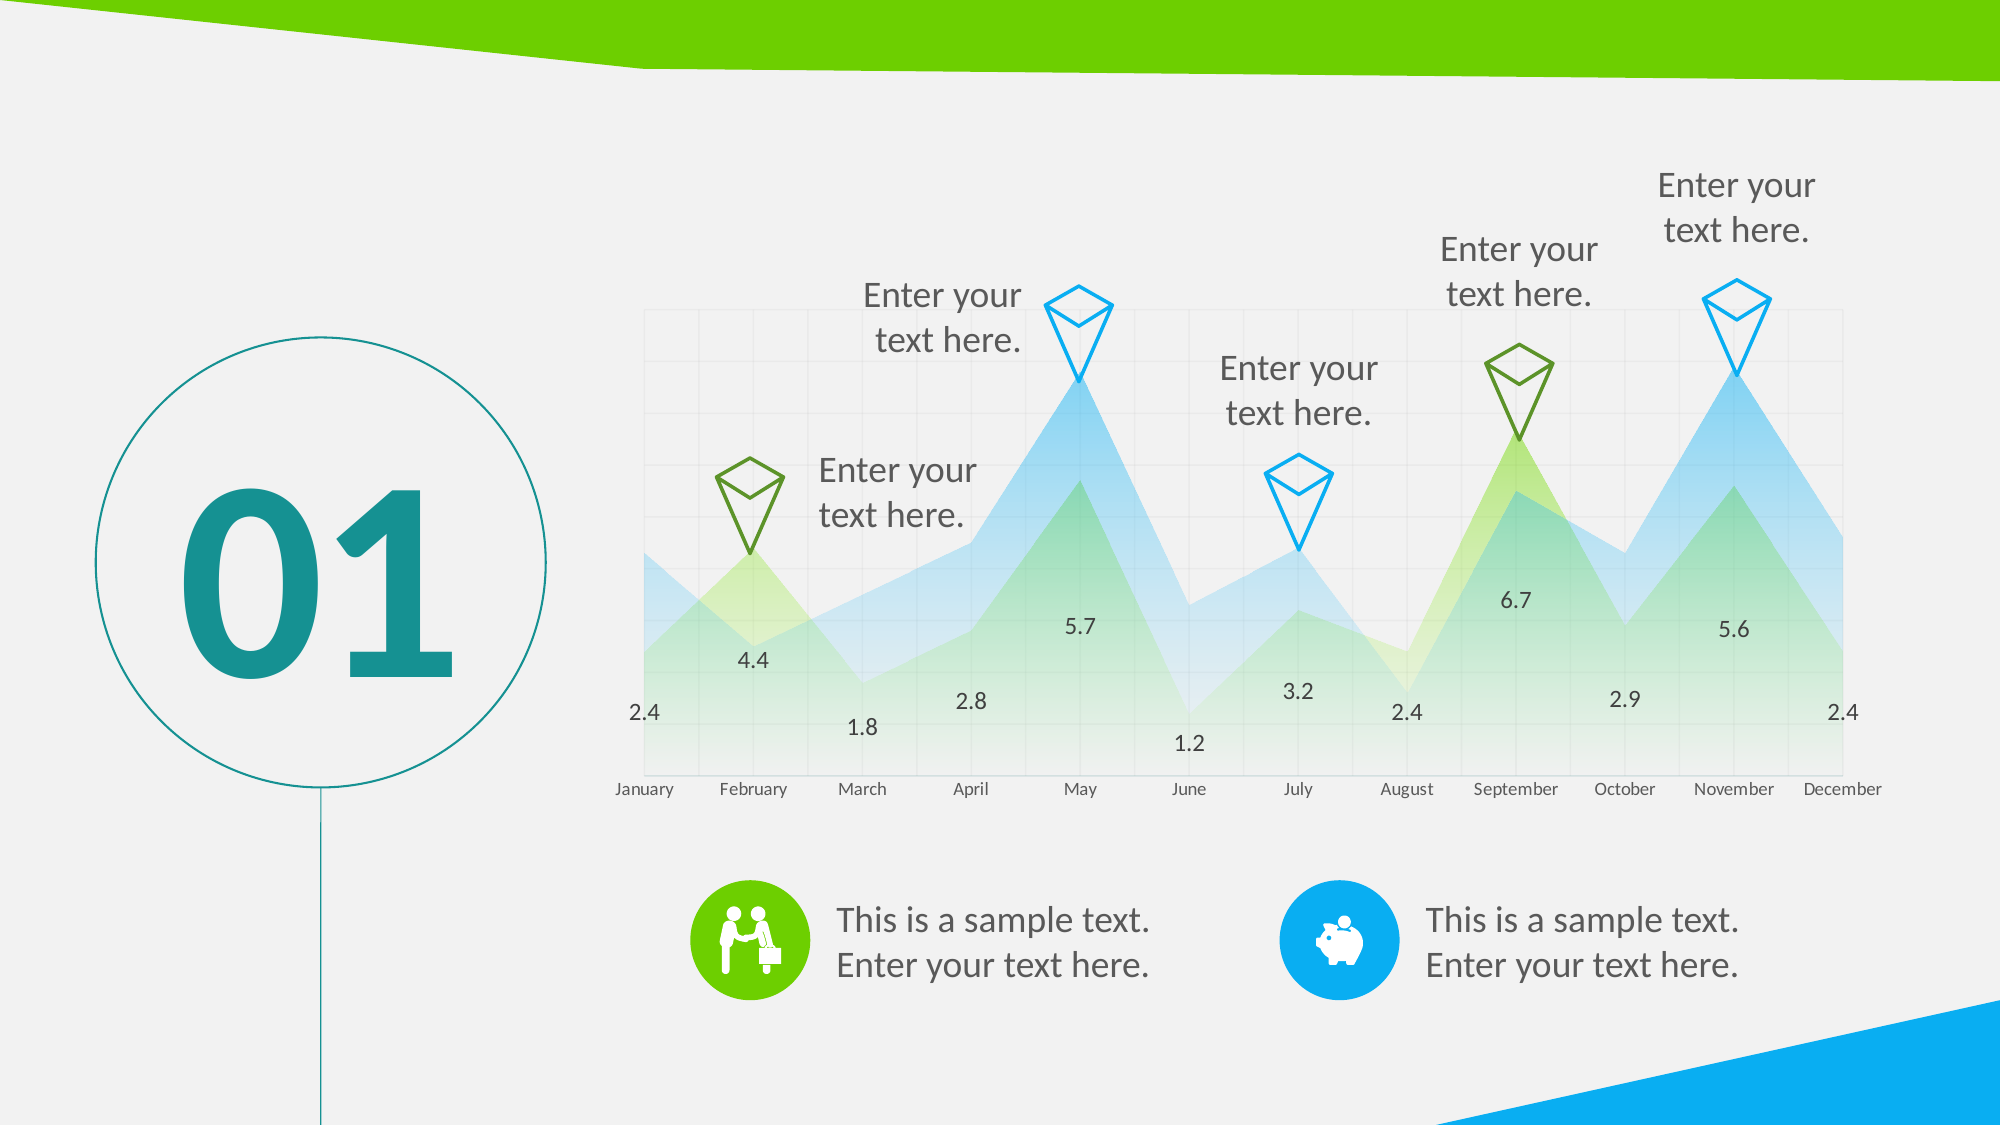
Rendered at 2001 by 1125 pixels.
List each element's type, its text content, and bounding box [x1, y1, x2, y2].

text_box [714, 438, 1049, 556]
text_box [1279, 880, 1833, 1001]
text_box 01 [139, 382, 503, 743]
text_box [184, 336, 457, 382]
text_box [0, 0, 2000, 83]
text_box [690, 880, 1244, 1001]
chart [589, 299, 1909, 811]
text_box [503, 428, 547, 697]
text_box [1176, 335, 1422, 552]
text_box [1435, 999, 2000, 1125]
text_box [94, 428, 139, 697]
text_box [1614, 152, 1860, 378]
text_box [1396, 216, 1642, 442]
text_box [184, 743, 457, 789]
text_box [791, 262, 1115, 384]
